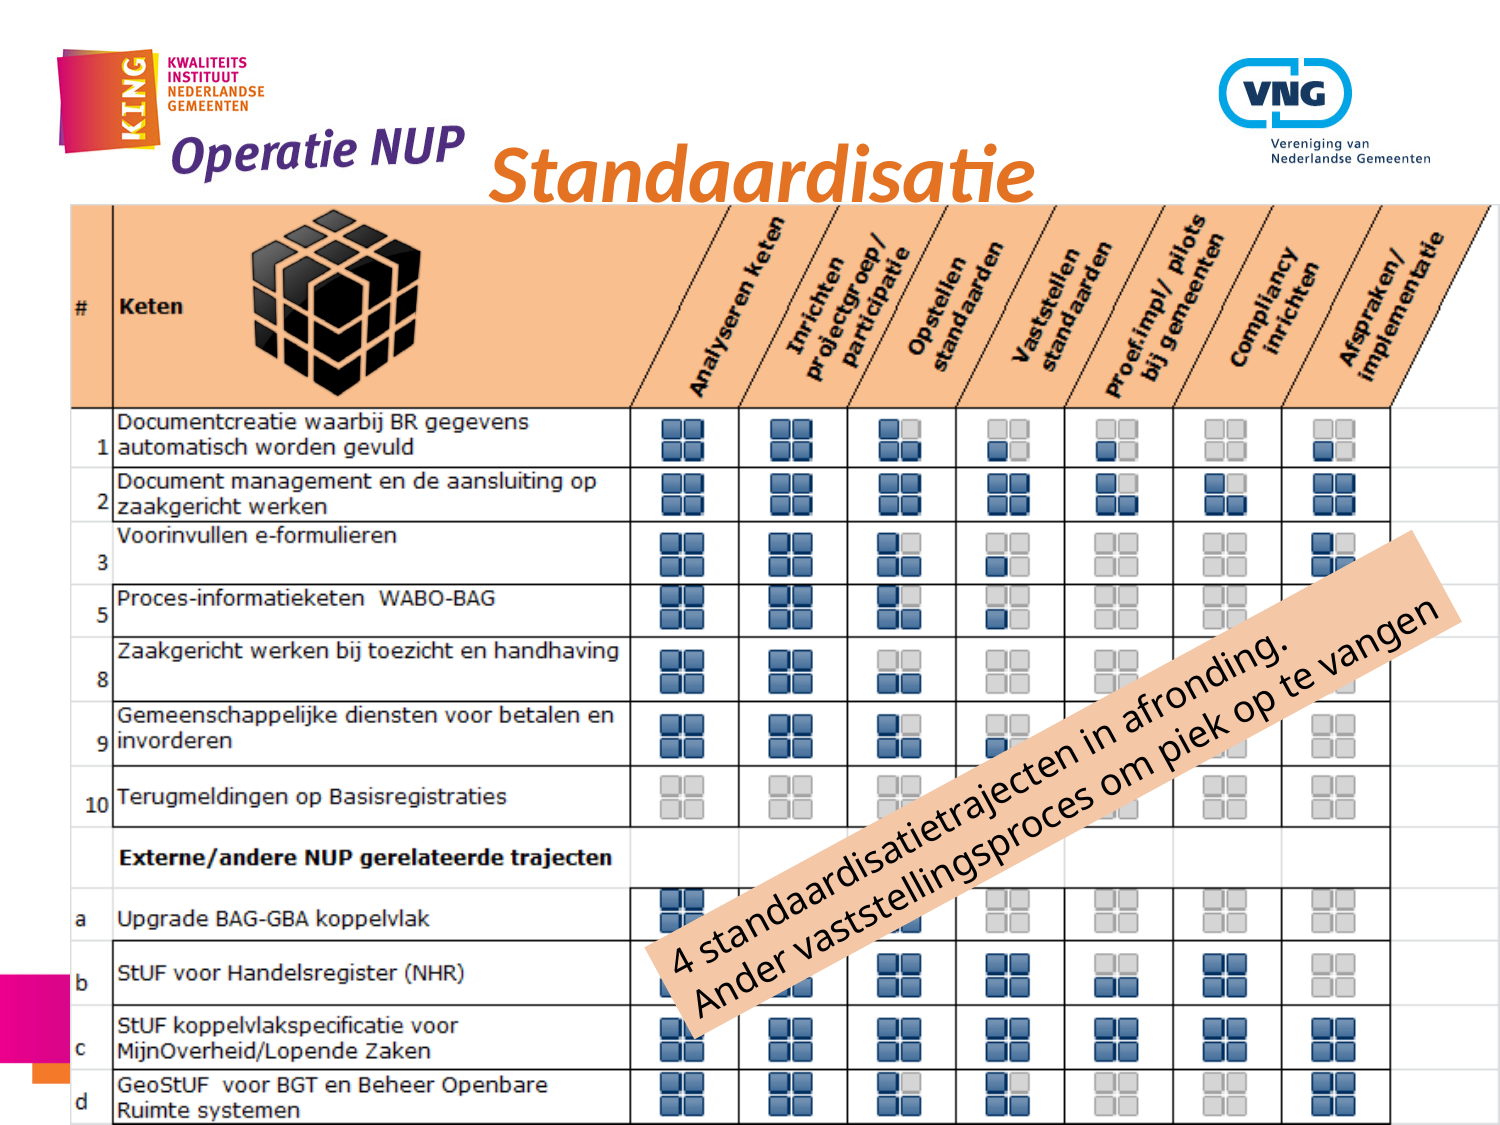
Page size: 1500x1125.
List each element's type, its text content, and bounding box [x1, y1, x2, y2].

picture [0, 0, 1500, 1125]
text_box Standaardisatie [211, 112, 1335, 202]
